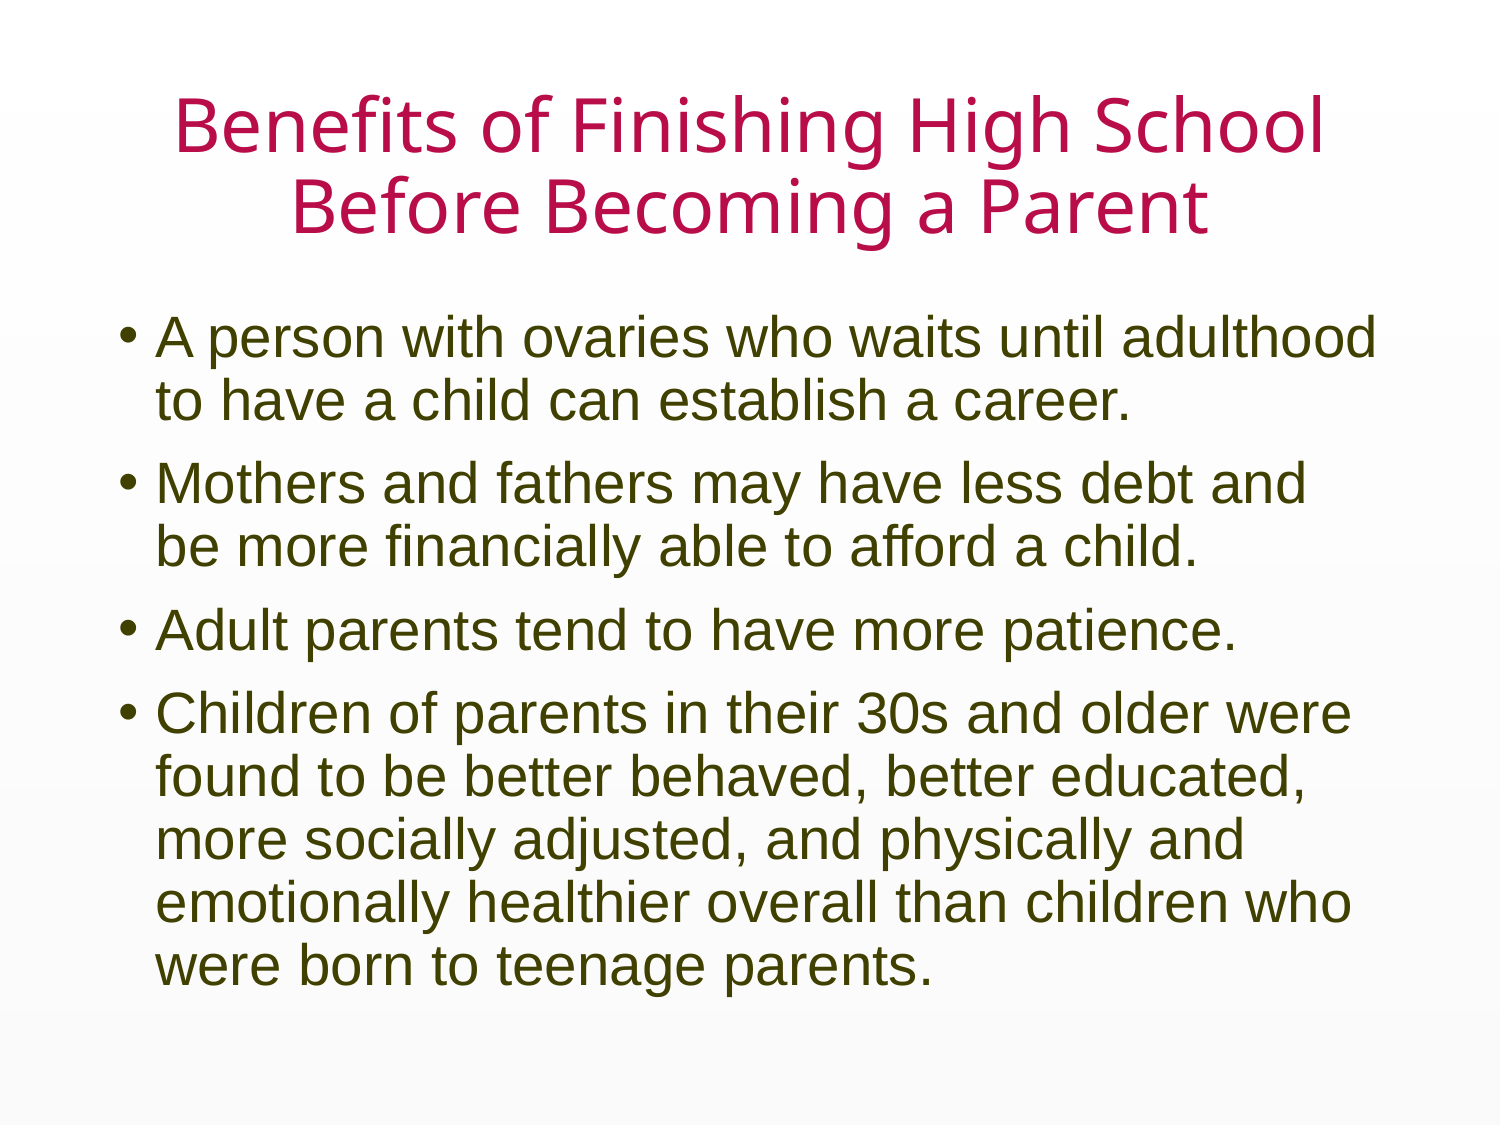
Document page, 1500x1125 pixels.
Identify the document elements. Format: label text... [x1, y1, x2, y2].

list A person with ovaries who waits until adulthood to have a child can establish a career. Mothers and fathers may have less debt and be more financially able to afford a child. Adult parents tend to have more patience. Children of parents in their 30s and older were found to be better behaved, better educated, more socially adjusted, and physically and emotionally healthier overall than children who were born to teenage parents. [103, 299, 1397, 1014]
title Benefits of Finishing High School Before Becoming a Parent [103, 59, 1397, 278]
